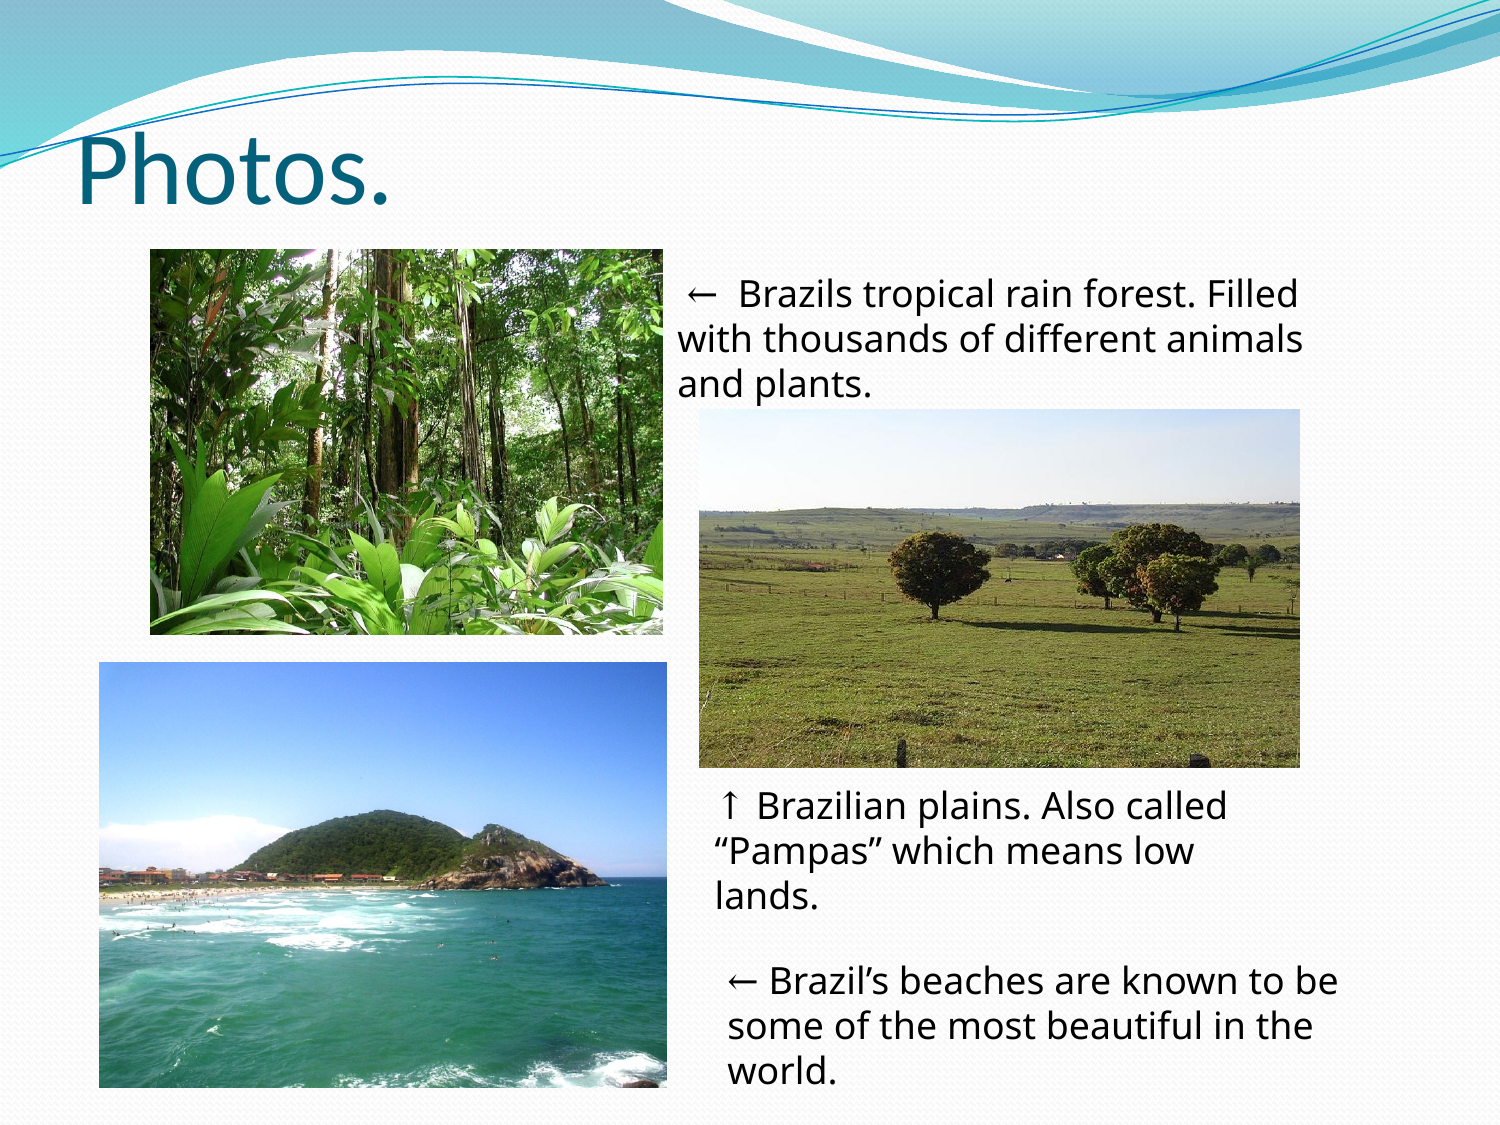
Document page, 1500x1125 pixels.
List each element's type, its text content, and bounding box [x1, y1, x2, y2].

picture [699, 409, 1301, 768]
text_box ↑ Brazilian plains. Also called “Pampas” which means low lands. [699, 774, 1313, 925]
picture [99, 662, 667, 1088]
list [149, 249, 663, 635]
text_box ← Brazils tropical rain forest. Filled with thousands of different animals and plants. [669, 262, 1363, 413]
title Photos. [75, 37, 1425, 225]
text_box ← Brazil’s beaches are known to be some of the most beautiful in the world. [712, 949, 1438, 1100]
